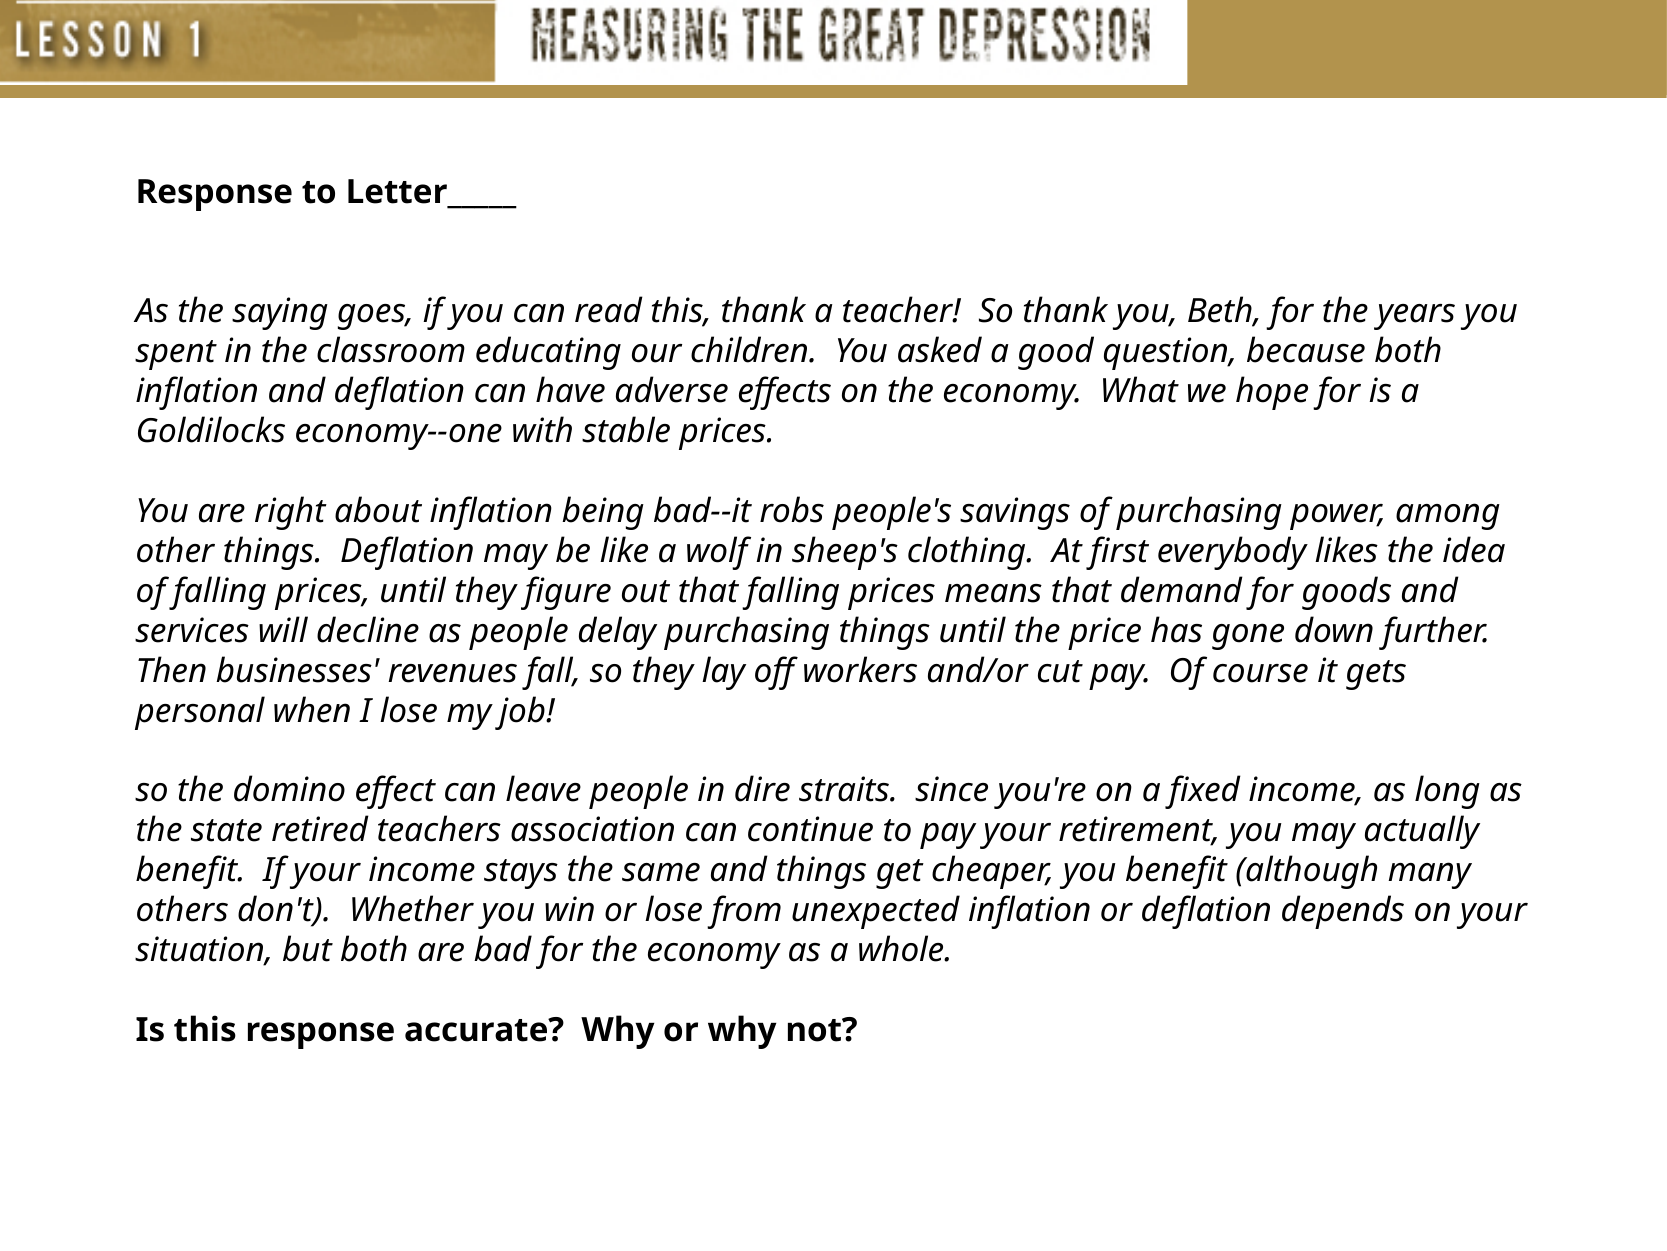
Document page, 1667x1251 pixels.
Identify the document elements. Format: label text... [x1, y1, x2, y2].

picture [0, 0, 1188, 85]
text_box Response to Letter_____ As the saying goes, if you can read this, thank a teacher! So thank you, Beth, for the years you spent in the classroom educating our children. You asked a good question, because both inflation and deflation can have adverse effects on the economy. What we hope for is a Goldilocks economy--one with stable prices. You are right about inflation being bad--it robs people's savings of purchasing power, among other things. Deflation may be like a wolf in sheep's clothing. At first everybody likes the idea of falling prices, until they figure out that falling prices means that demand for goods and services will decline as people delay purchasing things until the price has gone down further. Then businesses' revenues fall, so they lay off workers and/or cut pay. Of course it gets personal when I lose my job! so the domino effect can leave people in dire straits. since you're on a fixed income, as long as the state retired teachers association can continue to pay your retirement, you may actually benefit. If your income stays the same and things get cheaper, you benefit (although many others don't). Whether you win or lose from unexpected inflation or deflation depends on your situation, but both are bad for the economy as a whole. Is this response accurate? Why or why not? [120, 162, 1550, 1056]
